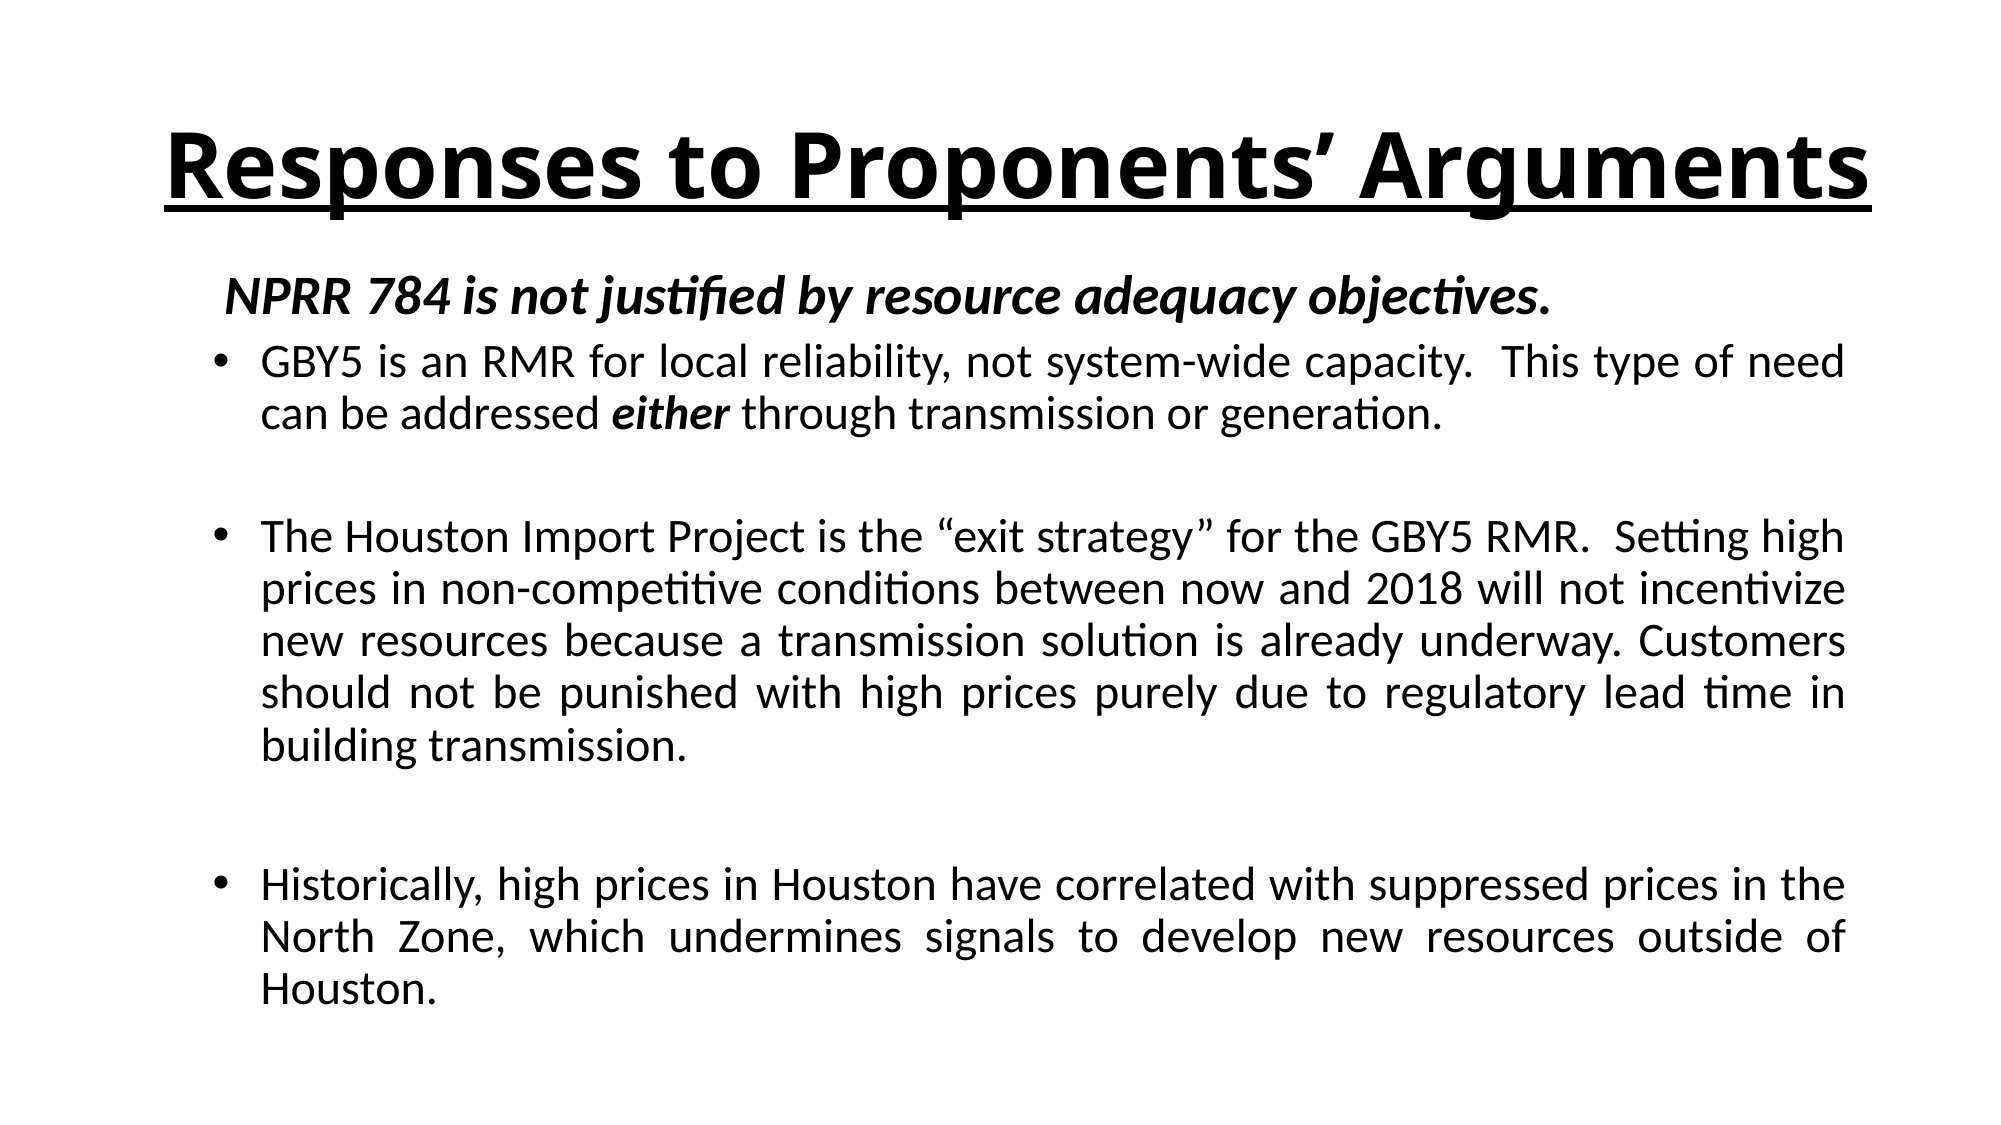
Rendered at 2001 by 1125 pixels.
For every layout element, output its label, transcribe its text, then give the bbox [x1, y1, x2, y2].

title Responses to Proponents’ Arguments [137, 59, 1899, 278]
list NPRR 784 is not justified by resource adequacy objectives. GBY5 is an RMR for local reliability, not system-wide capacity. This type of need can be addressed either through transmission or generation. The Houston Import Project is the “exit strategy” for the GBY5 RMR. Setting high prices in non-competitive conditions between now and 2018 will not incentivize new resources because a transmission solution is already underway. Customers should not be punished with high prices purely due to regulatory lead time in building transmission. Historically, high prices in Houston have correlated with suppressed prices in the North Zone, which undermines signals to develop new resources outside of Houston. [137, 259, 1863, 1029]
